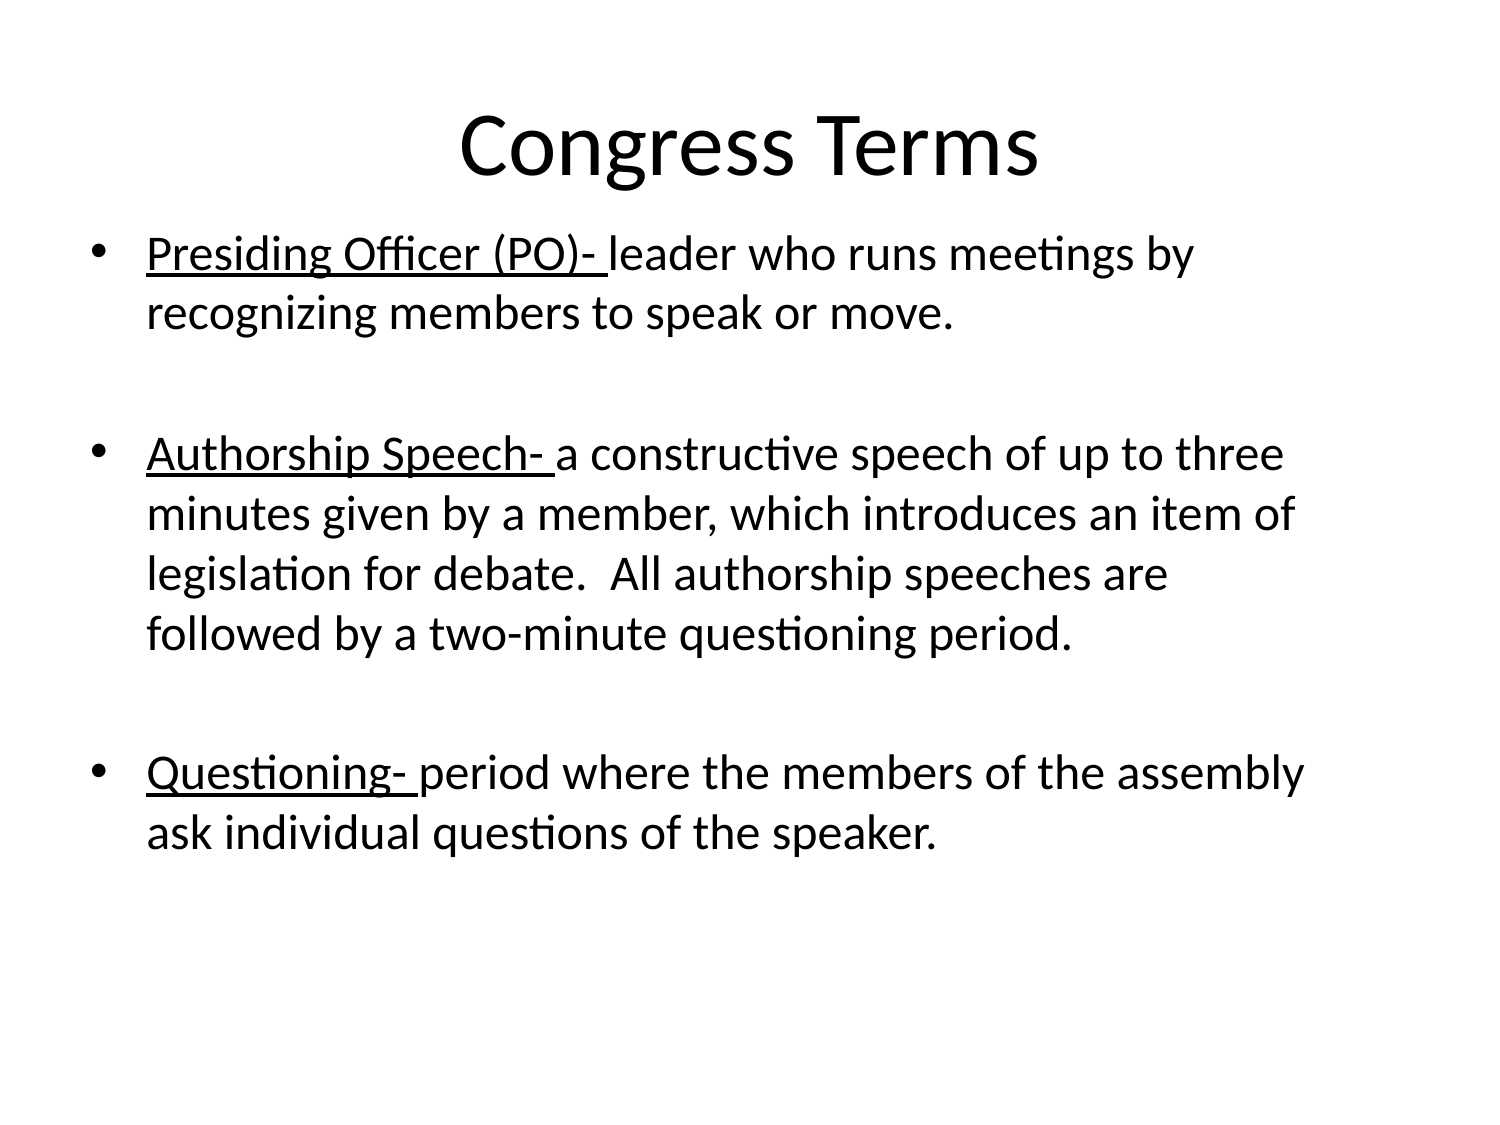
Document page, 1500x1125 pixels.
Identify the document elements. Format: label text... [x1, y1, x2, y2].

title Congress Terms [75, 45, 1425, 233]
list Presiding Officer (PO)- leader who runs meetings by recognizing members to speak or move. Authorship Speech- a constructive speech of up to three minutes given by a member, which introduces an item of legislation for debate. All authorship speeches are followed by a two-minute questioning period. Questioning- period where the members of the assembly ask individual questions of the speaker. [75, 212, 1325, 1005]
